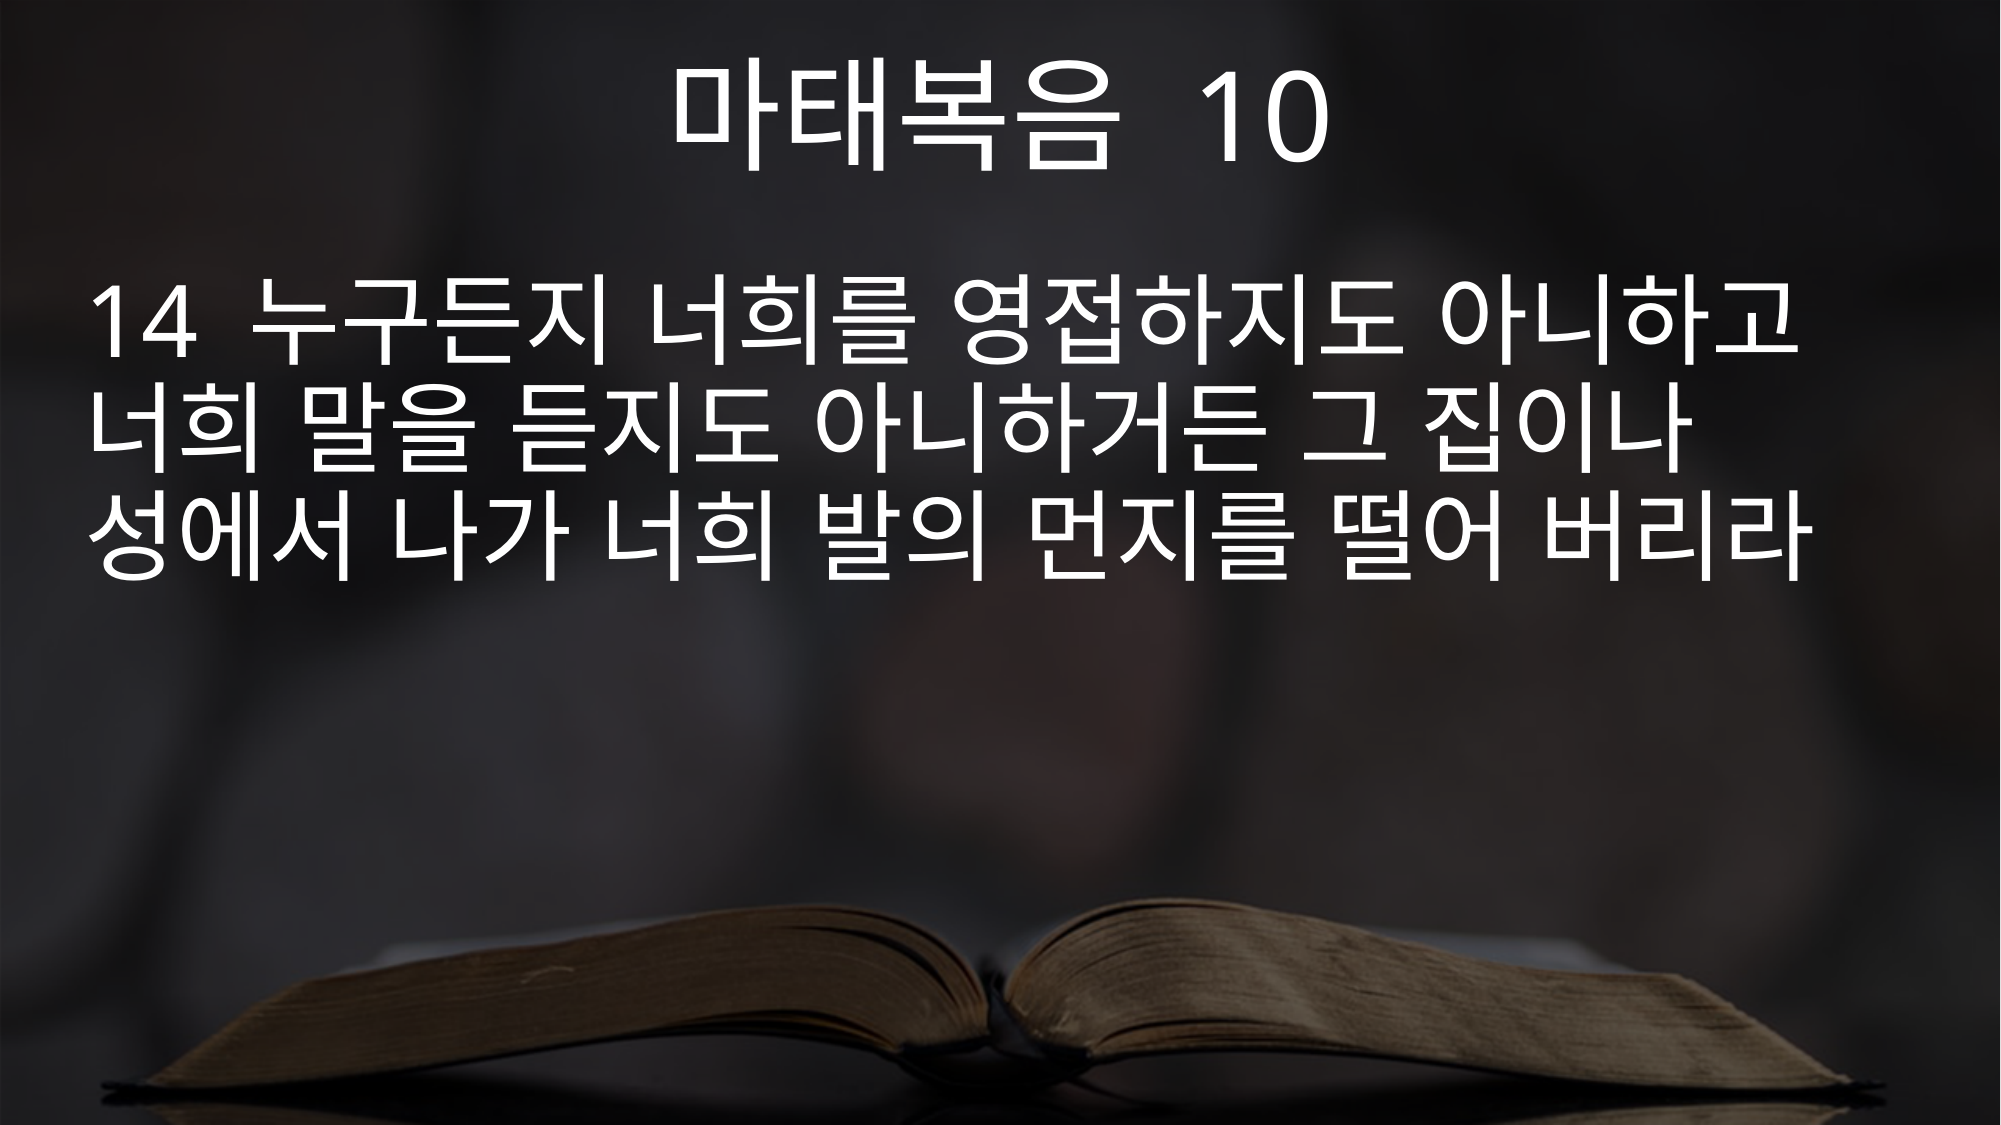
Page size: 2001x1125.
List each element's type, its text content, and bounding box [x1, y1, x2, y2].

picture [0, 0, 2001, 1125]
footer 마태복음 10 [0, 32, 2000, 192]
list 14 누구든지 너희를 영접하지도 아니하고 너희 말을 듣지도 아니하거든 그 집이나 성에서 나가 너희 발의 먼지를 떨어 버리라 [69, 263, 1953, 423]
